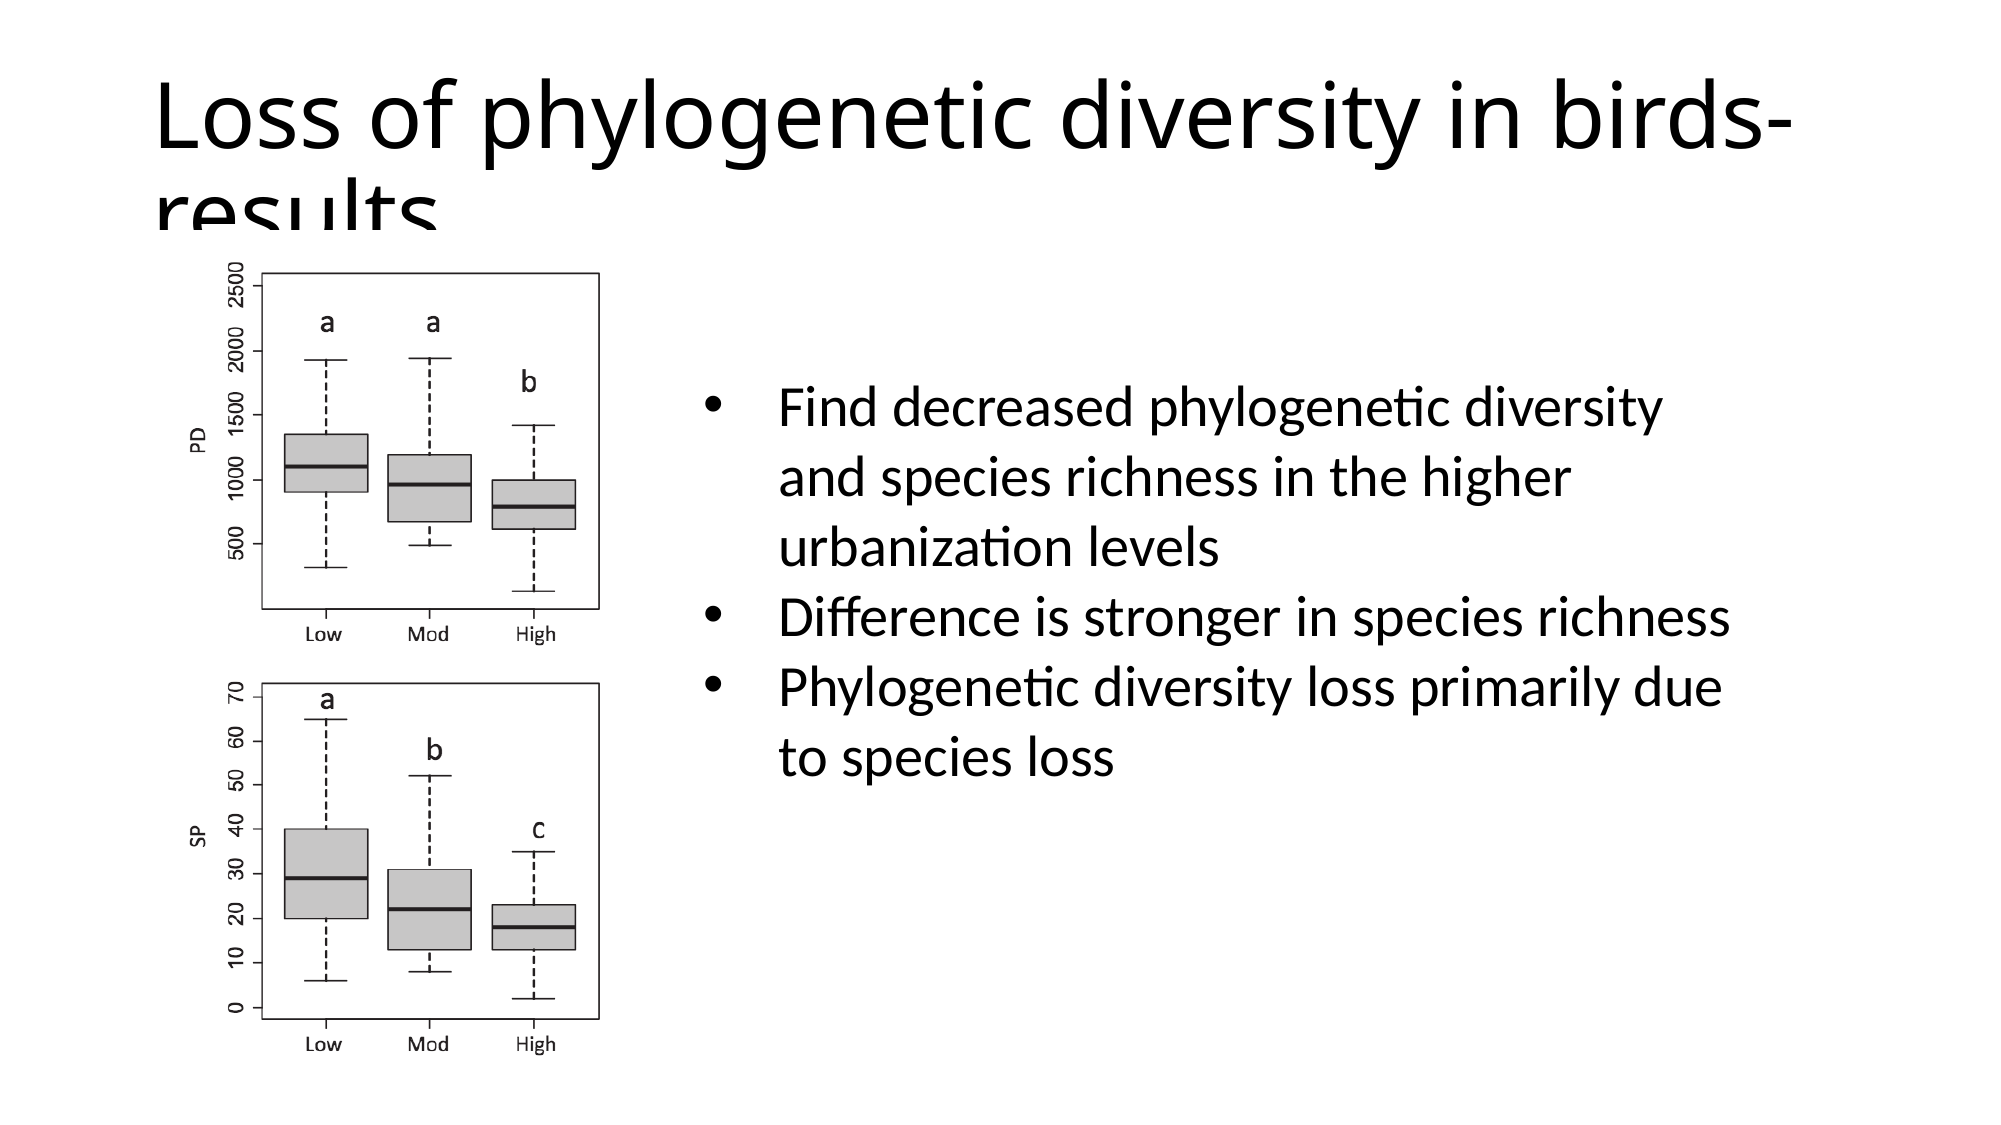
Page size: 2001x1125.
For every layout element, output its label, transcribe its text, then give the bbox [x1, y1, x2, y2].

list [137, 230, 635, 1075]
title Loss of phylogenetic diversity in birds- results [137, 59, 1863, 278]
text_box Find decreased phylogenetic diversity and species richness in the higher urbanization levels Difference is stronger in species richness Phylogenetic diversity loss primarily due to species loss [688, 360, 1754, 796]
